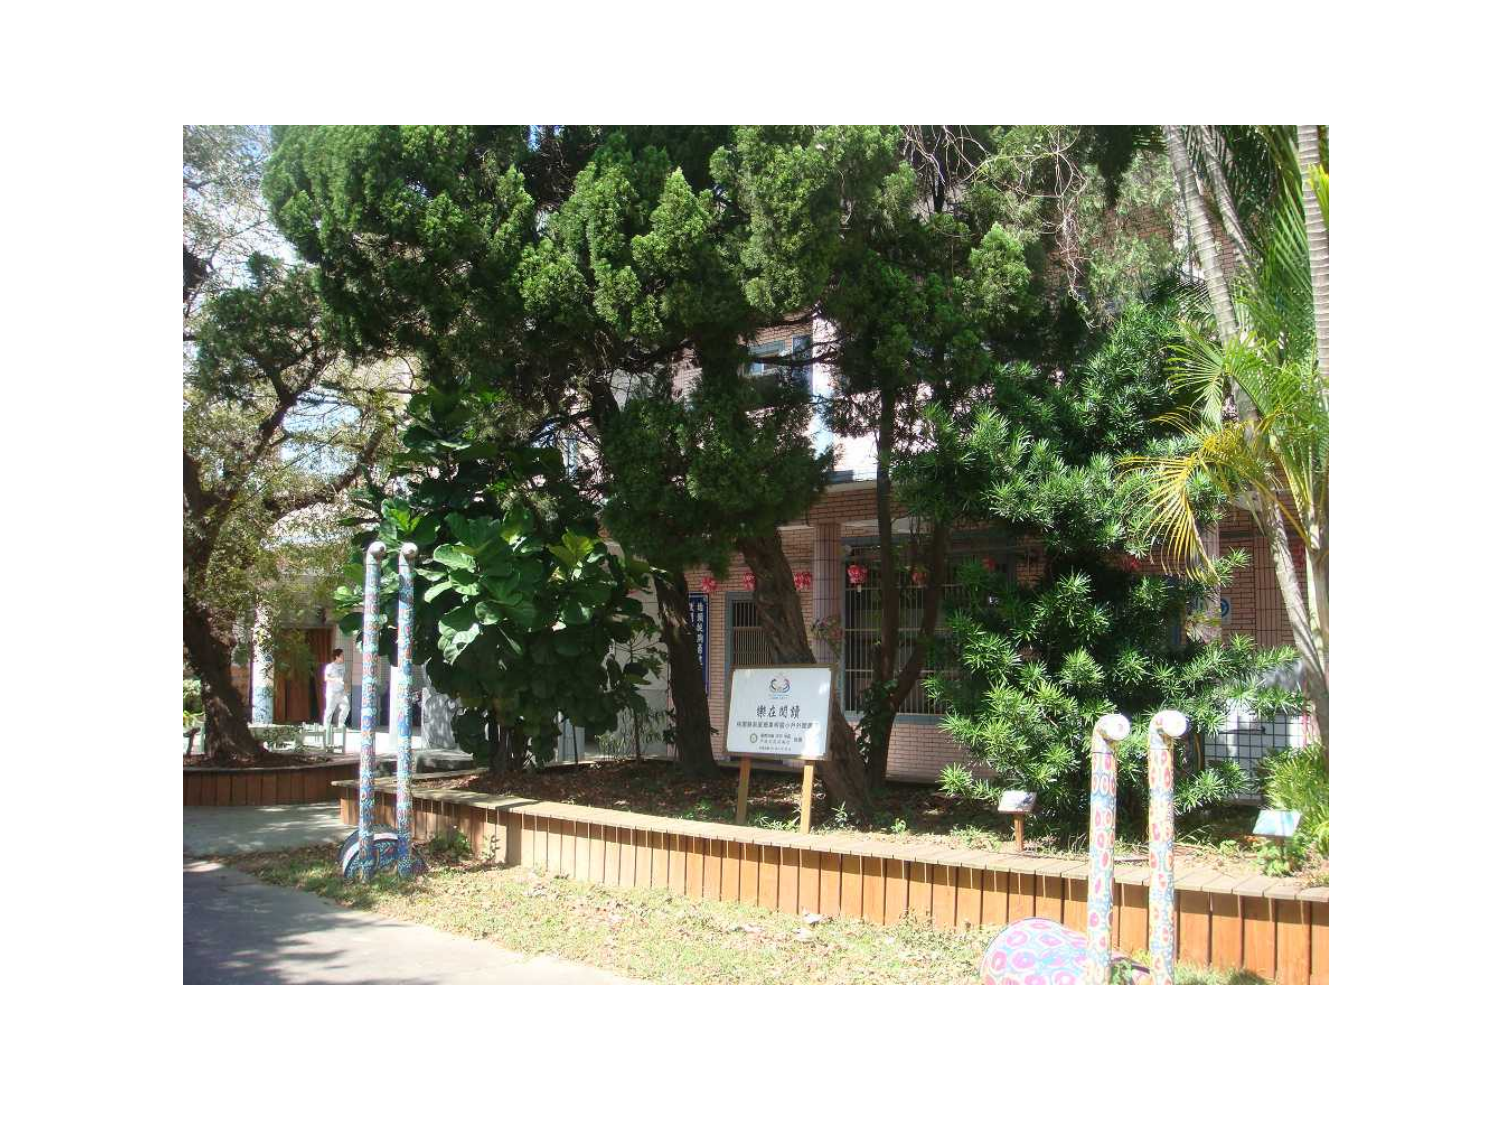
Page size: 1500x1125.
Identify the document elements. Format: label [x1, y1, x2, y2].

list [182, 125, 1329, 985]
